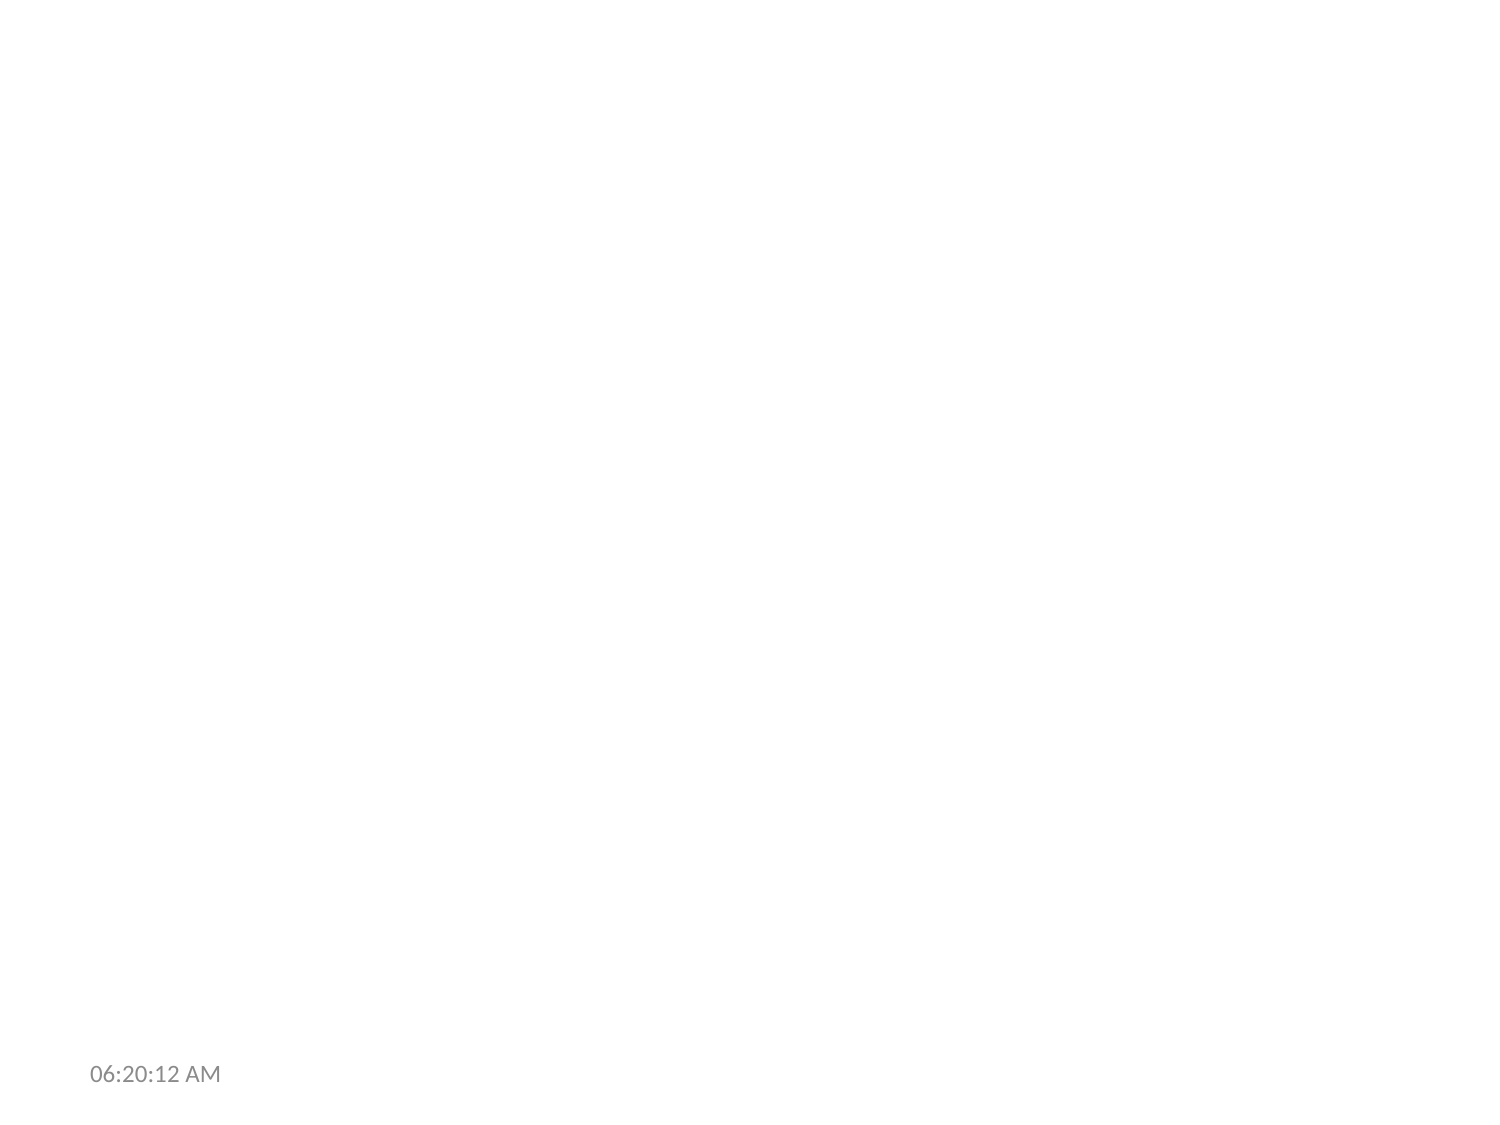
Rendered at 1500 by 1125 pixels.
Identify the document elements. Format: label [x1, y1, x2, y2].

slide_number [75, 1042, 425, 1103]
